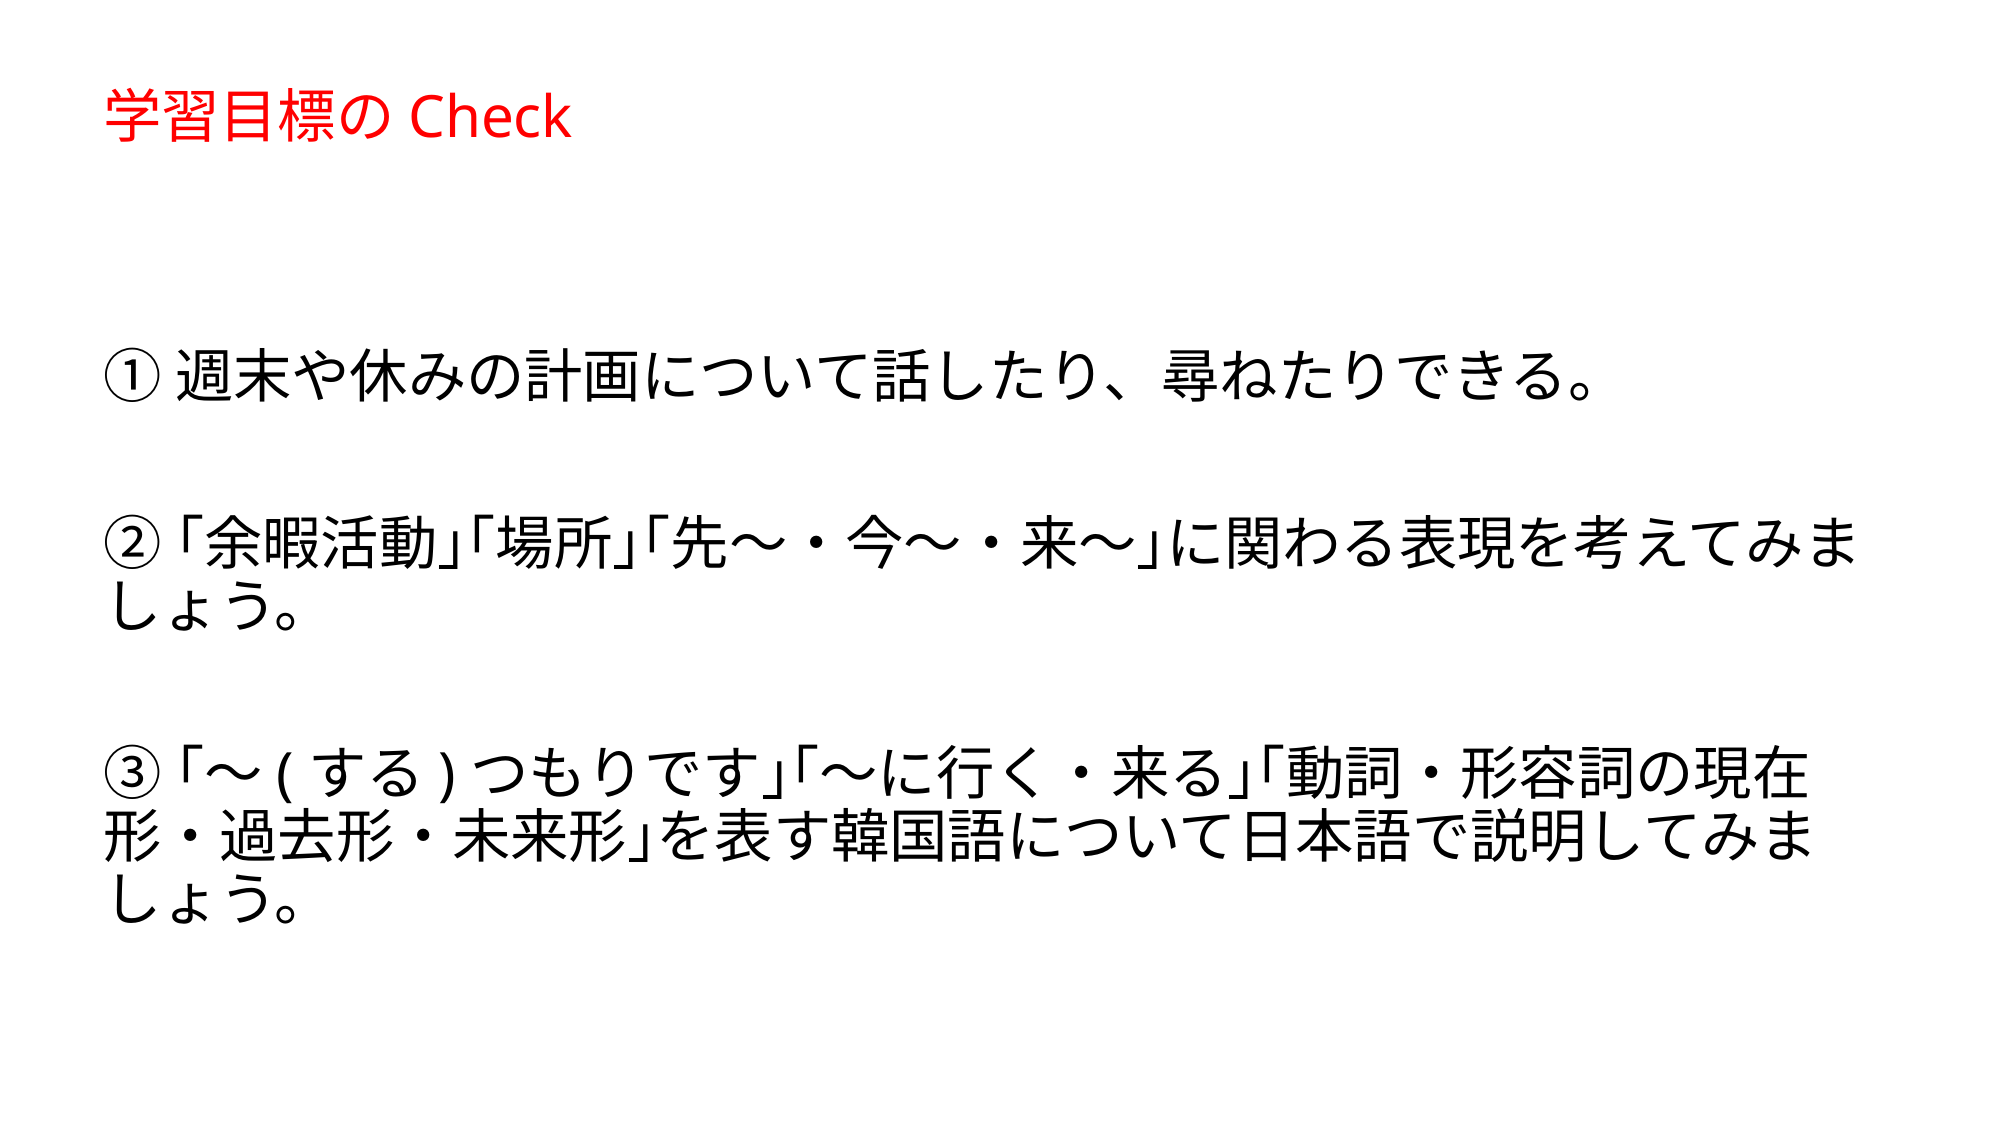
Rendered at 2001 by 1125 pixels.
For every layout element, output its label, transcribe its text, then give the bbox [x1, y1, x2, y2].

list ①週末や休みの計画について話したり、尋ねたりできる。 ②｢余暇活動｣｢場所｣｢先～・今～・来～｣に関わる表現を考えてみましょう。 ③｢～(する)つもりです｣｢～に行く・来る｣｢動詞・形容詞の現在形・過去形・未来形｣を表す韓国語について日本語で説明してみましょう。 [88, 136, 1941, 1108]
title 学習目標のCheck [88, 50, 1863, 136]
